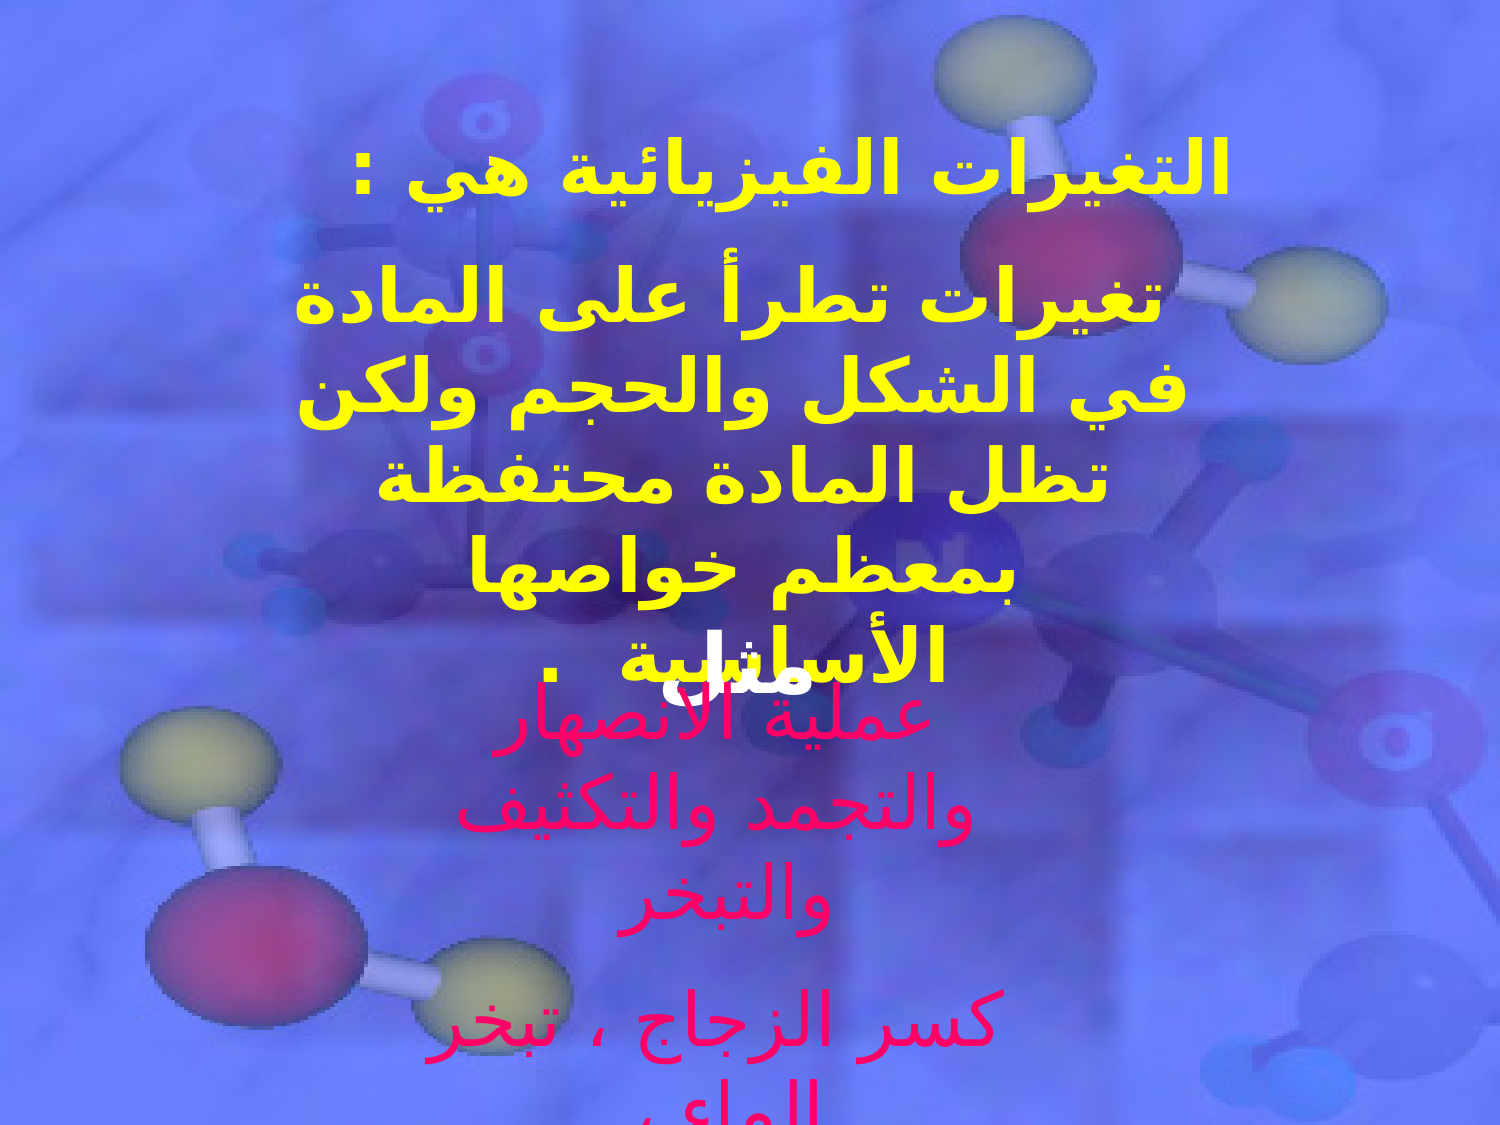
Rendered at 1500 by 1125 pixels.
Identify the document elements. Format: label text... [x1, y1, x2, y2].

text_box مثل [631, 503, 845, 656]
text_box التغيرات الفيزيائية هي : تغيرات تطرأ على المادة في الشكل والحجم ولكن تظل المادة محتفظة بمعظم خواصها الأساسية . [237, 112, 1250, 705]
text_box عملية الانصهار والتجمد والتكثيف والتبخر كسر الزجاج ، تبخر الماء ، ذوبان السكر في الماء . [360, 656, 1073, 1125]
picture [0, 0, 1500, 1125]
